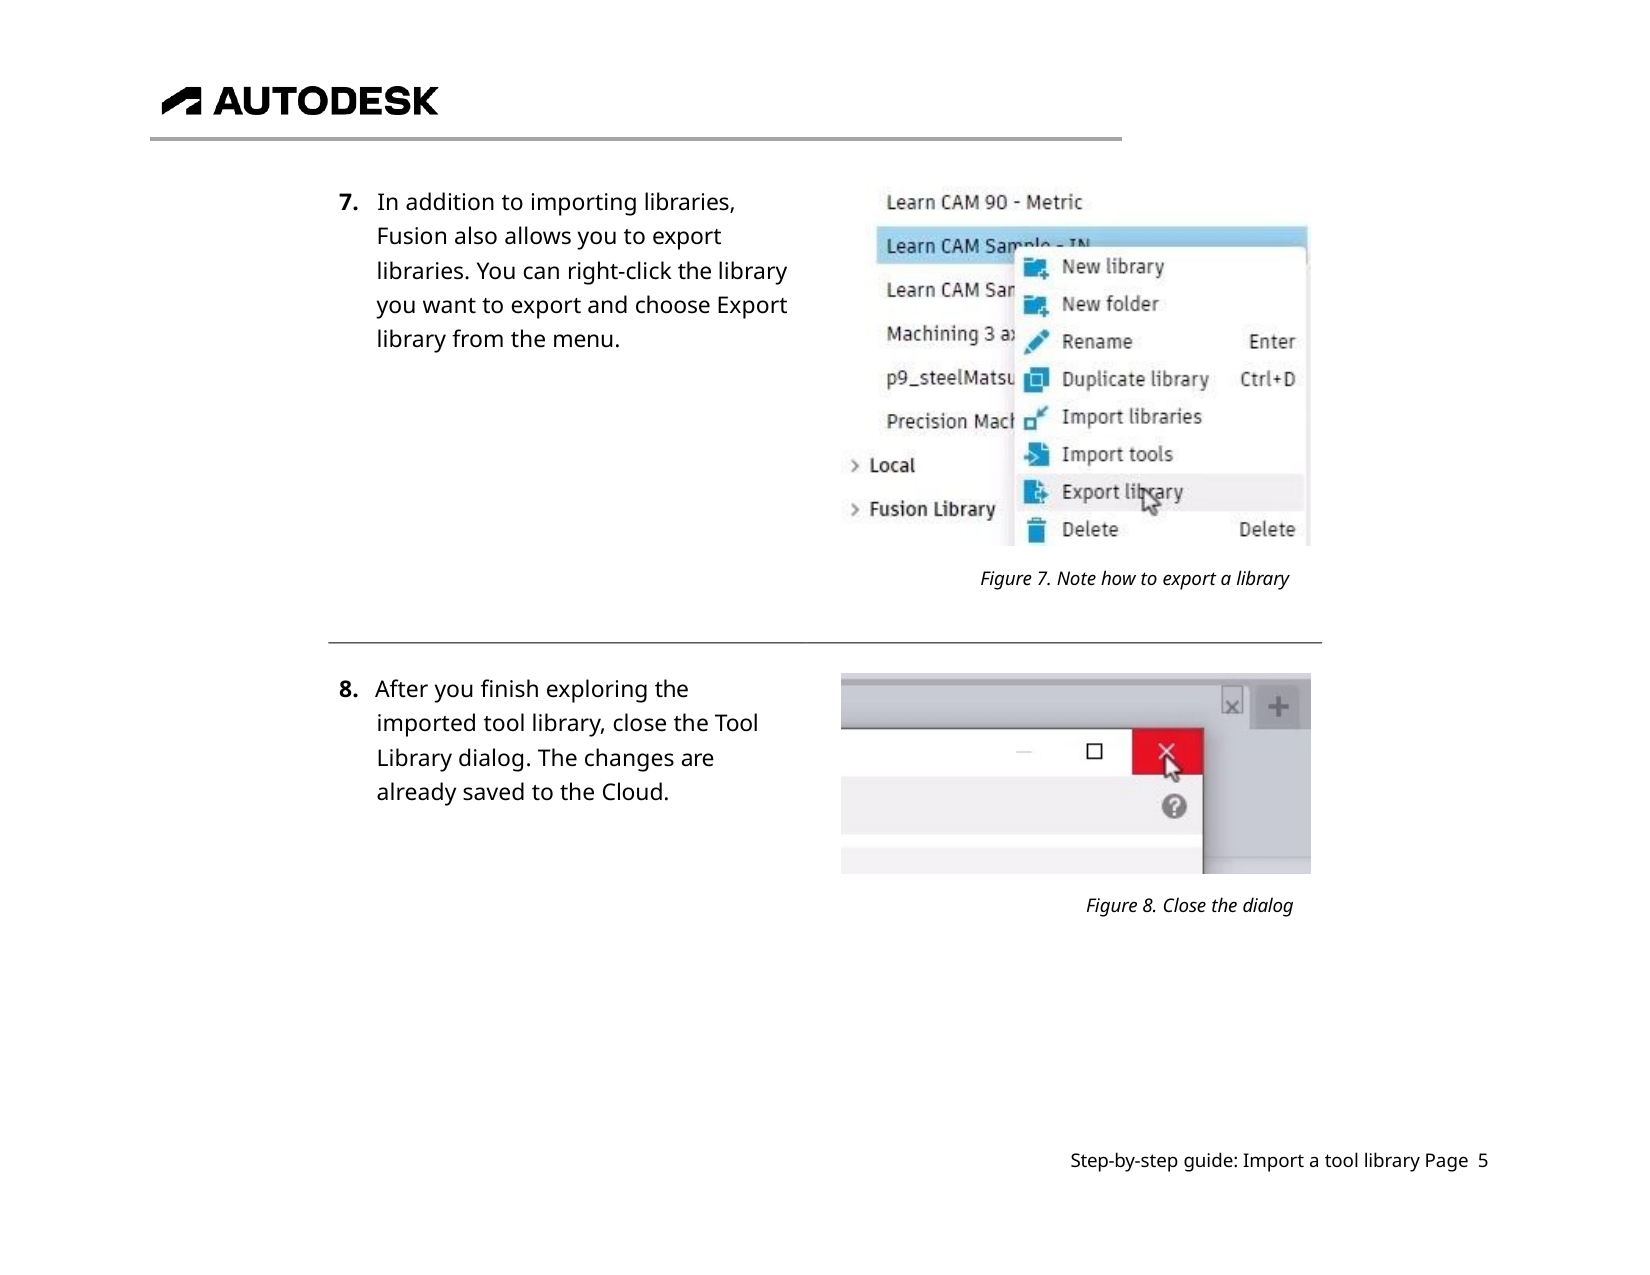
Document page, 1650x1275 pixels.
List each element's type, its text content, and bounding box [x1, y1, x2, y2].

slide_number Step-by-step guide: Import a tool library Page 3 [1068, 1145, 1509, 1275]
text_box Figure 7. Note how to export a library [978, 564, 1313, 589]
text_box Figure 8. Close the dialog [1084, 891, 1313, 917]
picture [841, 186, 1311, 547]
picture [841, 673, 1311, 874]
picture [161, 86, 439, 115]
text_box 7. In addition to importing libraries, Fusion also allows you to export libraries. You can right-click the library you want to export and choose Export library from the menu. [337, 178, 789, 353]
text_box 8. After you finish exploring the imported tool library, close the Tool Library dialog. The changes are already saved to the Cloud. [337, 665, 766, 806]
